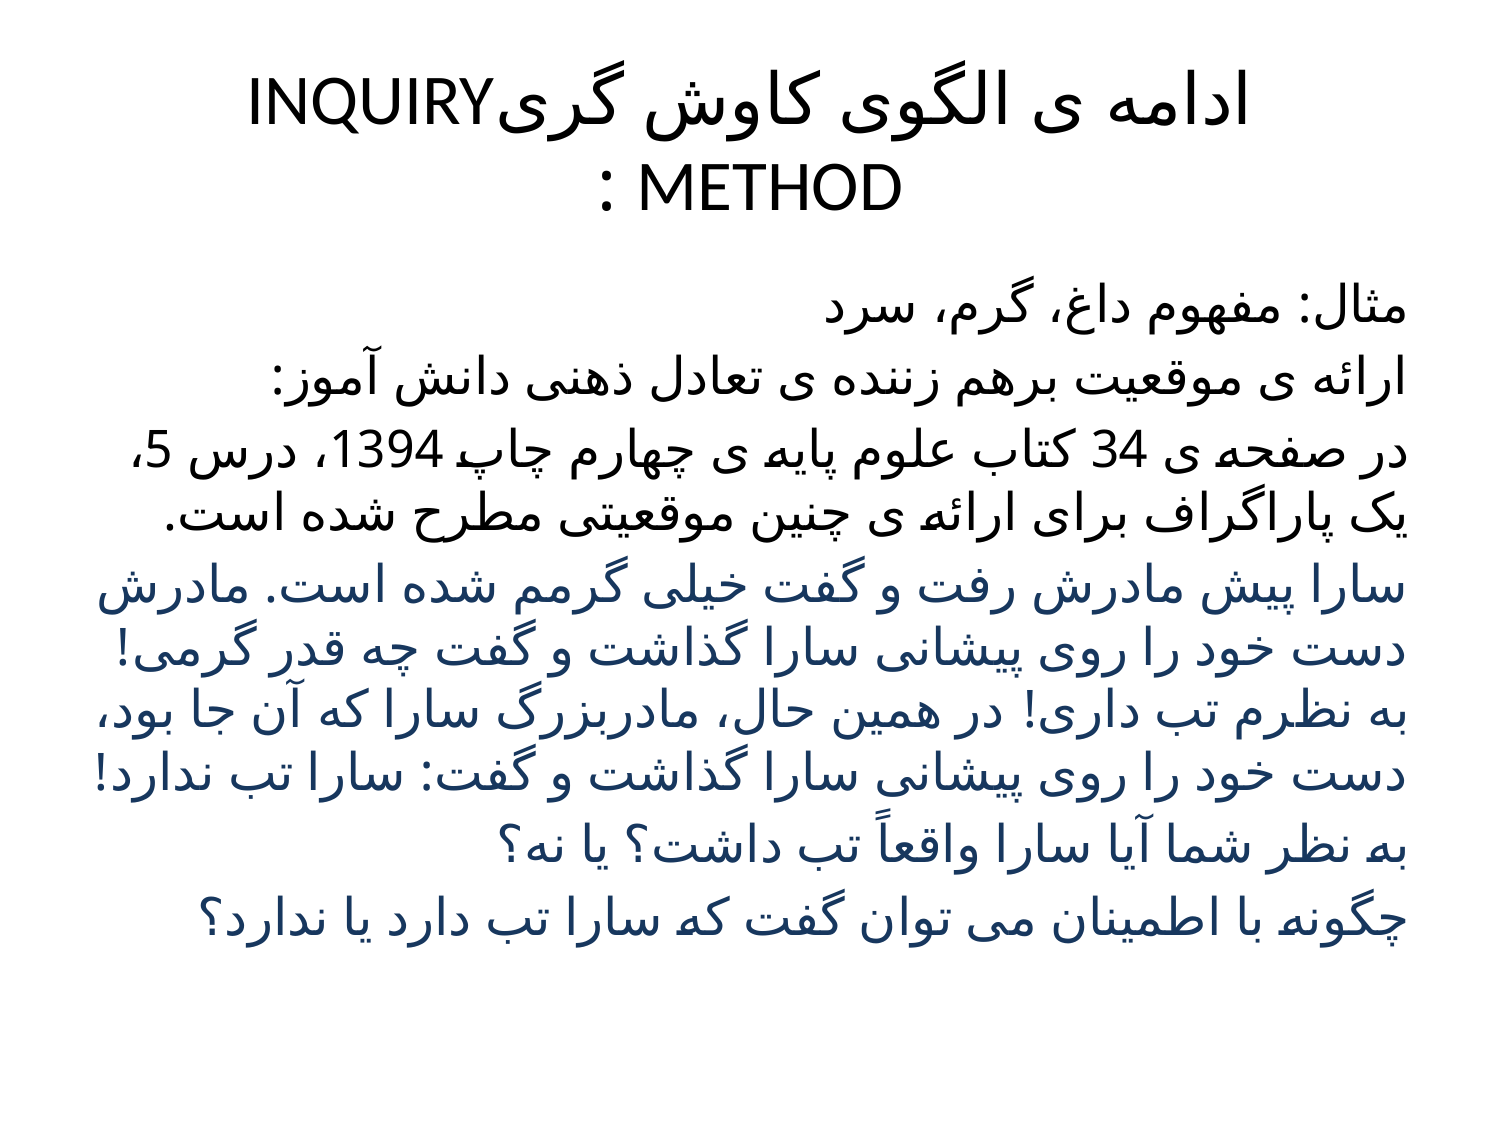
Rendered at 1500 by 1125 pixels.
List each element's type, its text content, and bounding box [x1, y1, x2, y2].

title ادامه ی الگوی کاوش گریINQUIRY METHOD : [75, 45, 1425, 233]
list مثال: مفهوم داغ، گرم، سرد ارائه ی موقعیت برهم زننده ی تعادل ذهنی دانش آموز: در صفحه ی 34 کتاب علوم پایه ی چهارم چاپ 1394، درس 5، یک پاراگراف برای ارائه ی چنین موقعیتی مطرح شده است. سارا پیش مادرش رفت و گفت خیلی گرمم شده است. مادرش دست خود را روی پیشانی سارا گذاشت و گفت چه قدر گرمی! به نظرم تب داری! در همین حال، مادربزرگ سارا که آن جا بود، دست خود را روی پیشانی سارا گذاشت و گفت: سارا تب ندارد! به نظر شما آیا سارا واقعاً تب داشت؟ یا نه؟ چگونه با اطمینان می توان گفت که سارا تب دارد یا ندارد؟ [75, 262, 1425, 1005]
